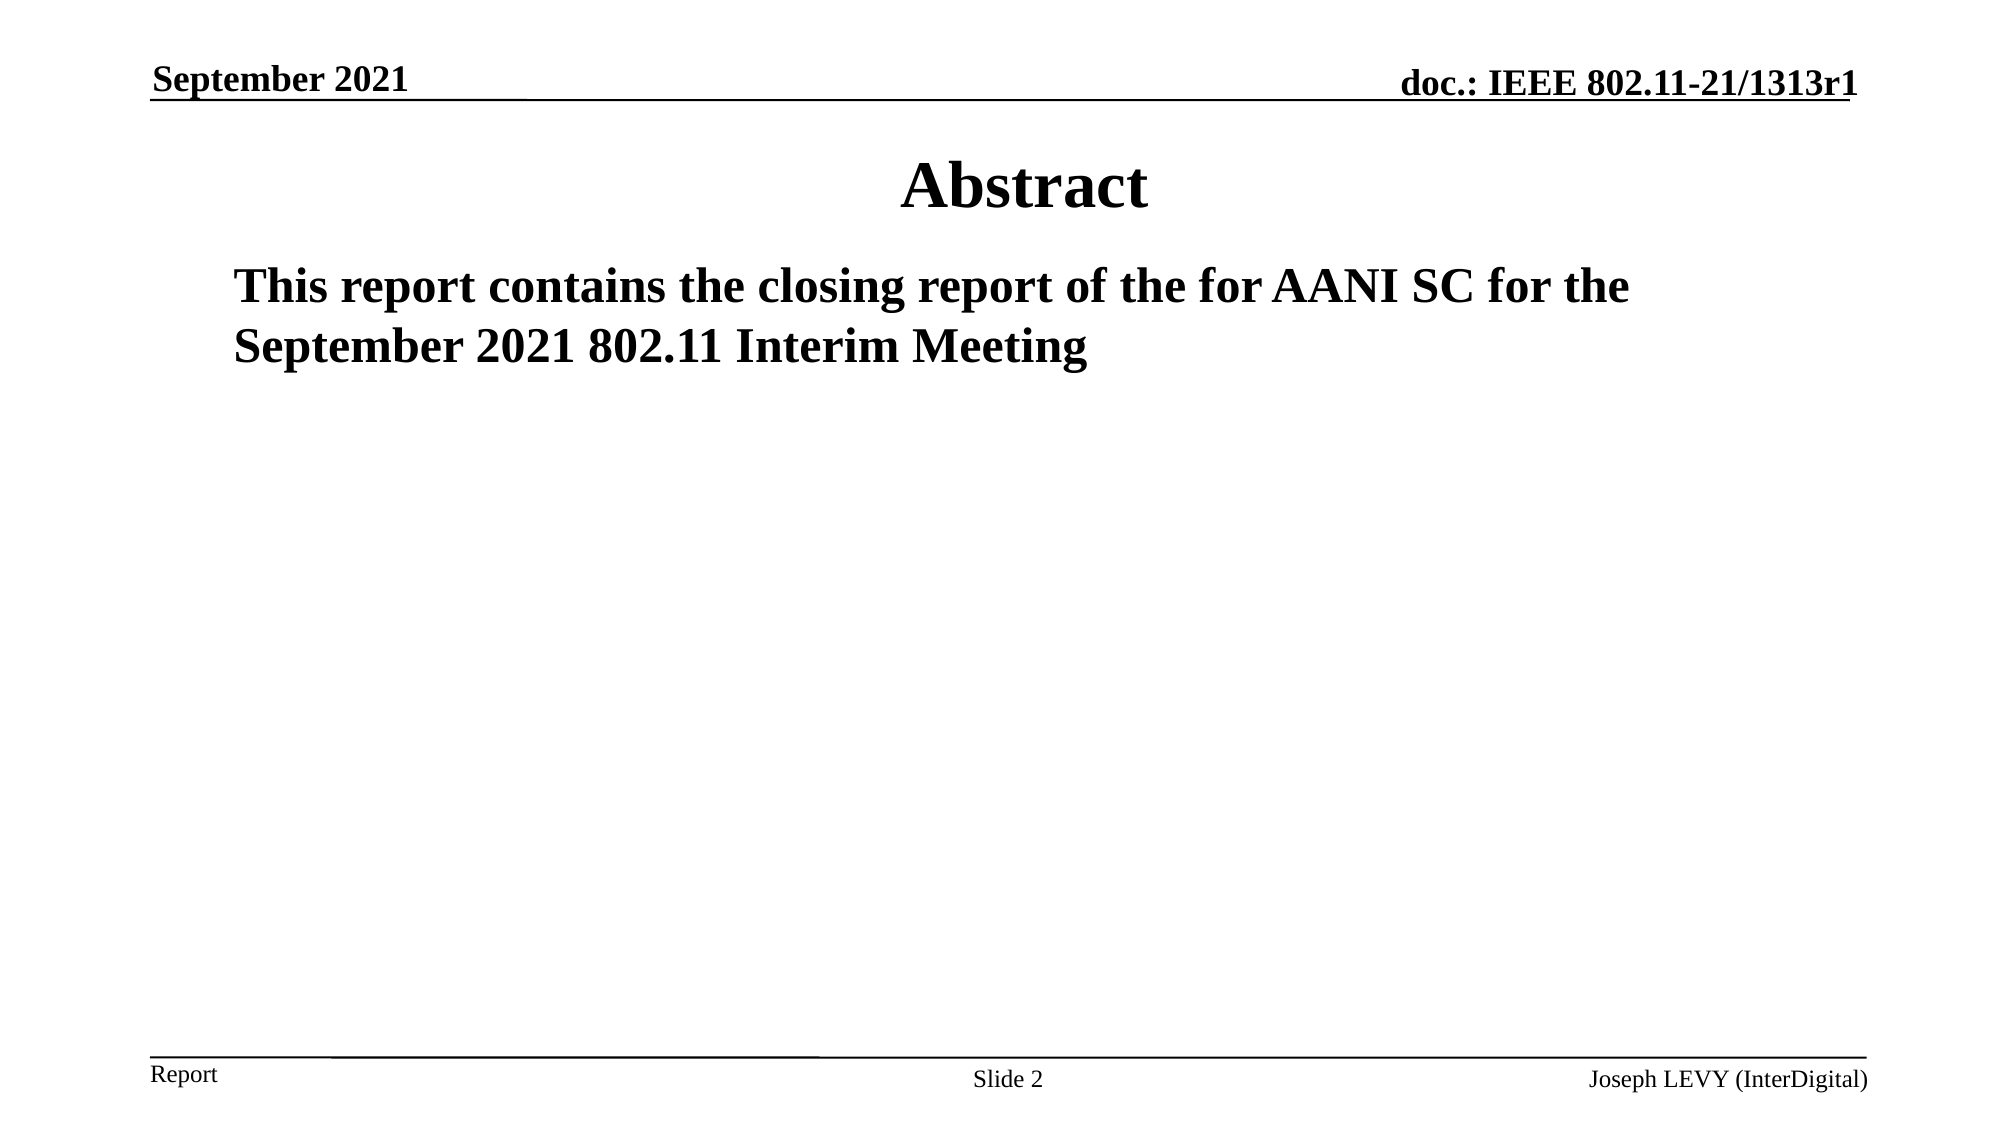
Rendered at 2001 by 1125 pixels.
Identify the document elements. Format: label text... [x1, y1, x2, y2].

slide_number Slide 2 [950, 1061, 1067, 1123]
footer Joseph LEVY (InterDigital) [1171, 1061, 1869, 1093]
text_box Abstract [387, 137, 1663, 225]
text_box This report contains the closing report of the for AANI SC for the September 2021 802.11 Interim Meeting [218, 245, 1832, 1007]
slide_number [152, 54, 563, 100]
text_box Abstract [363, 118, 1639, 245]
